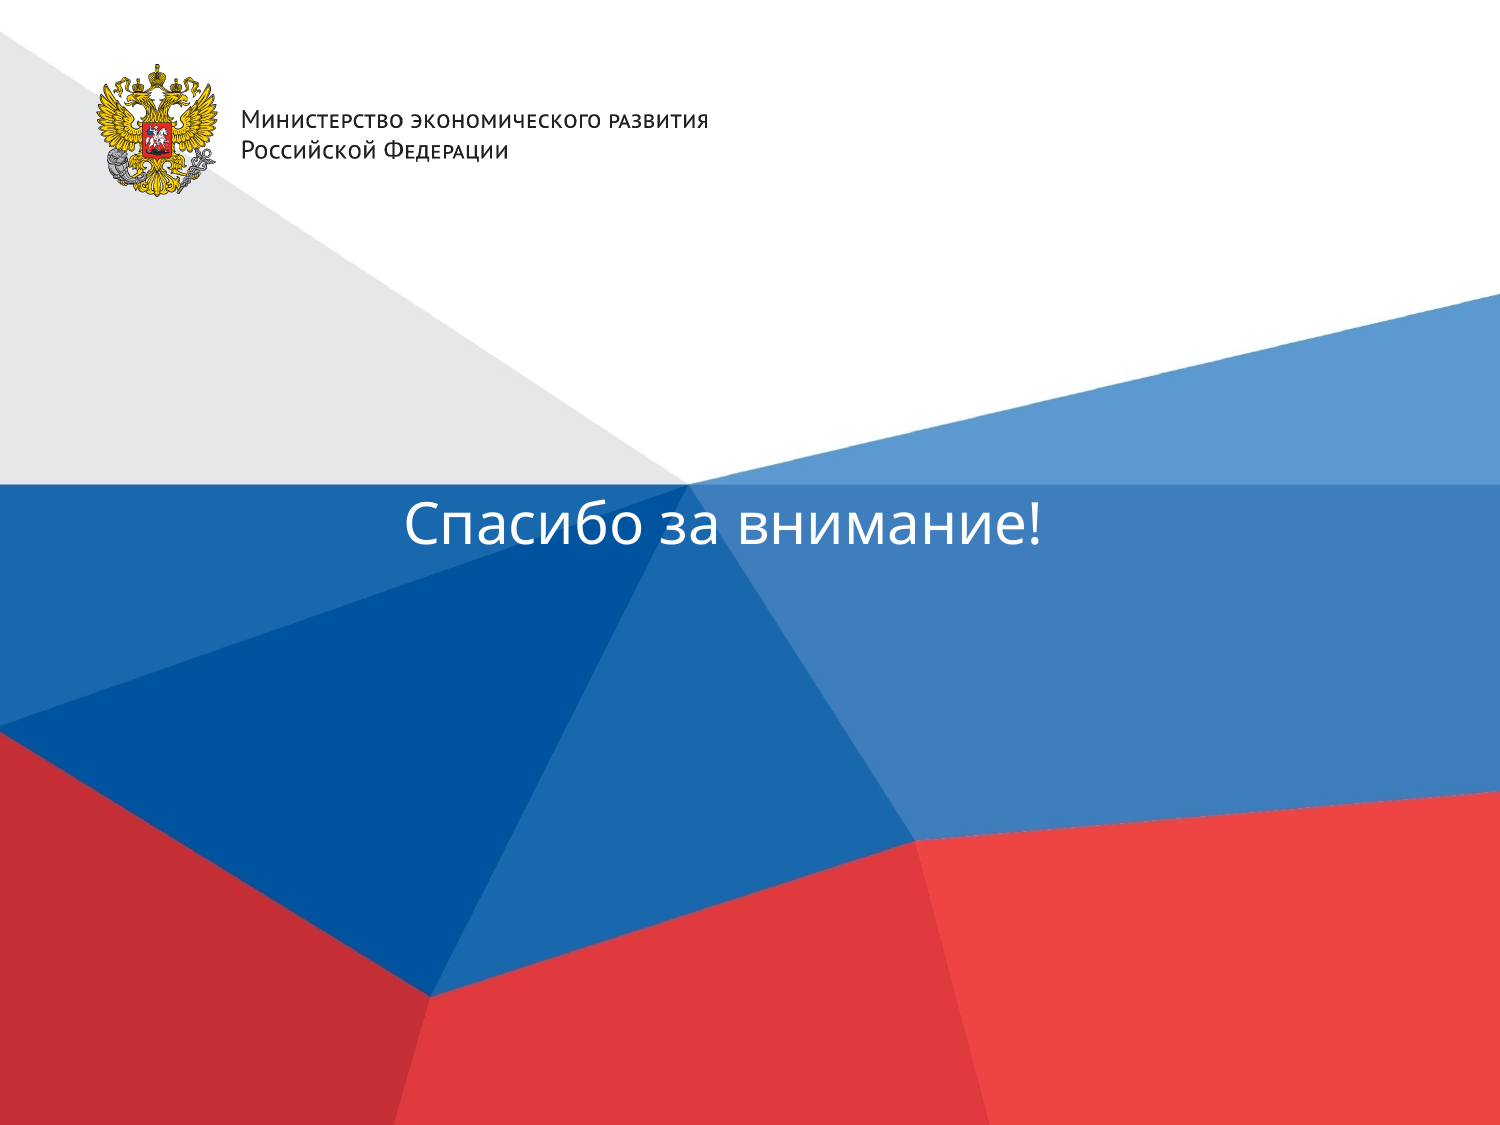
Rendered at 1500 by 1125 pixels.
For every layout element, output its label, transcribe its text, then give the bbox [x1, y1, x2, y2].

picture [0, 0, 1500, 1125]
text_box Спасибо за внимание! [0, 478, 1447, 597]
